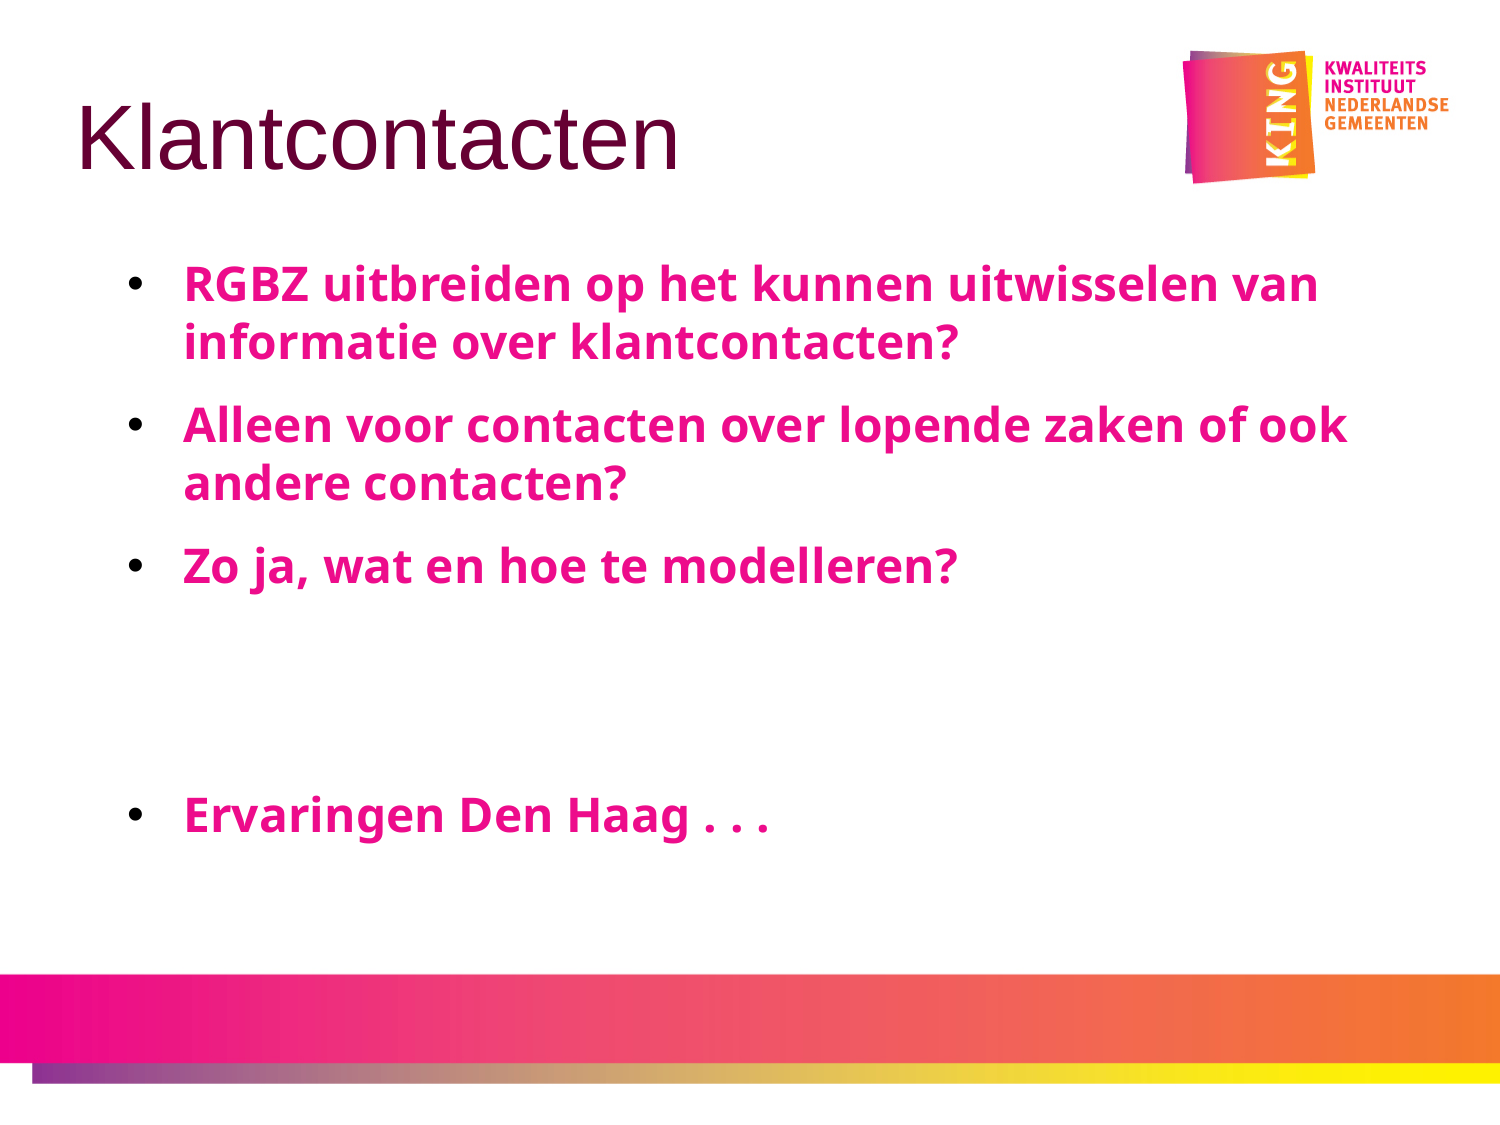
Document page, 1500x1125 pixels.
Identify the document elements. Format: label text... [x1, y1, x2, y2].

title Klantcontacten [74, 44, 1425, 233]
list RGBZ uitbreiden op het kunnen uitwisselen van informatie over klantcontacten? Alleen voor contacten over lopende zaken of ook andere contacten? Zo ja, wat en hoe te modelleren? Ervaringen Den Haag . . . [111, 245, 1500, 989]
picture [0, 0, 1500, 1125]
